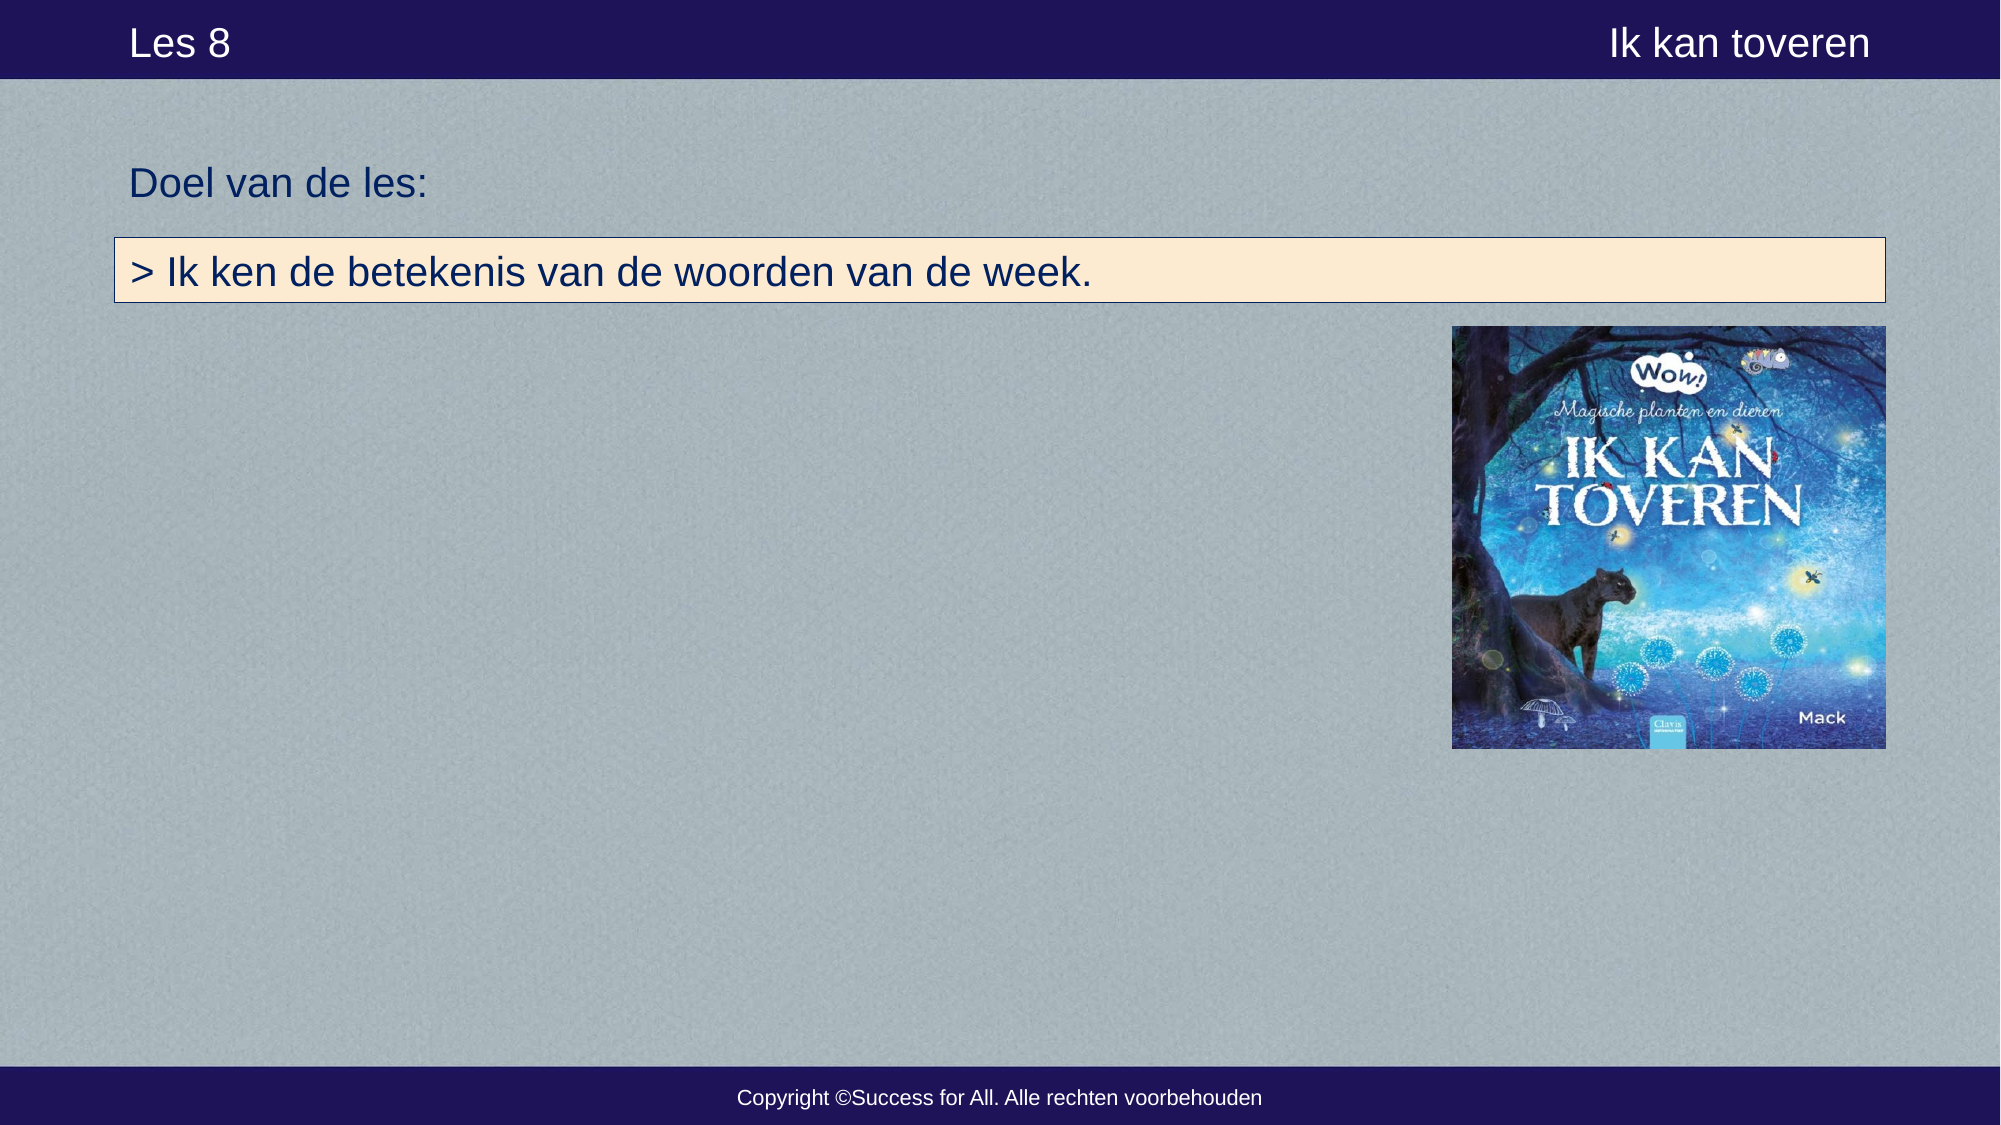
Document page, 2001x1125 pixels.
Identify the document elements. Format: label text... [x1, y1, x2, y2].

text_box Les 8 [114, 8, 354, 73]
text_box > Ik ken de betekenis van de woorden van de week. [114, 237, 1886, 303]
text_box Ik kan toveren [999, 8, 1886, 73]
text_box Copyright ©Success for All. Alle rechten voorbehouden [0, 1076, 2000, 1125]
picture [0, 0, 2001, 1125]
text_box Doel van de les: [113, 148, 1635, 214]
